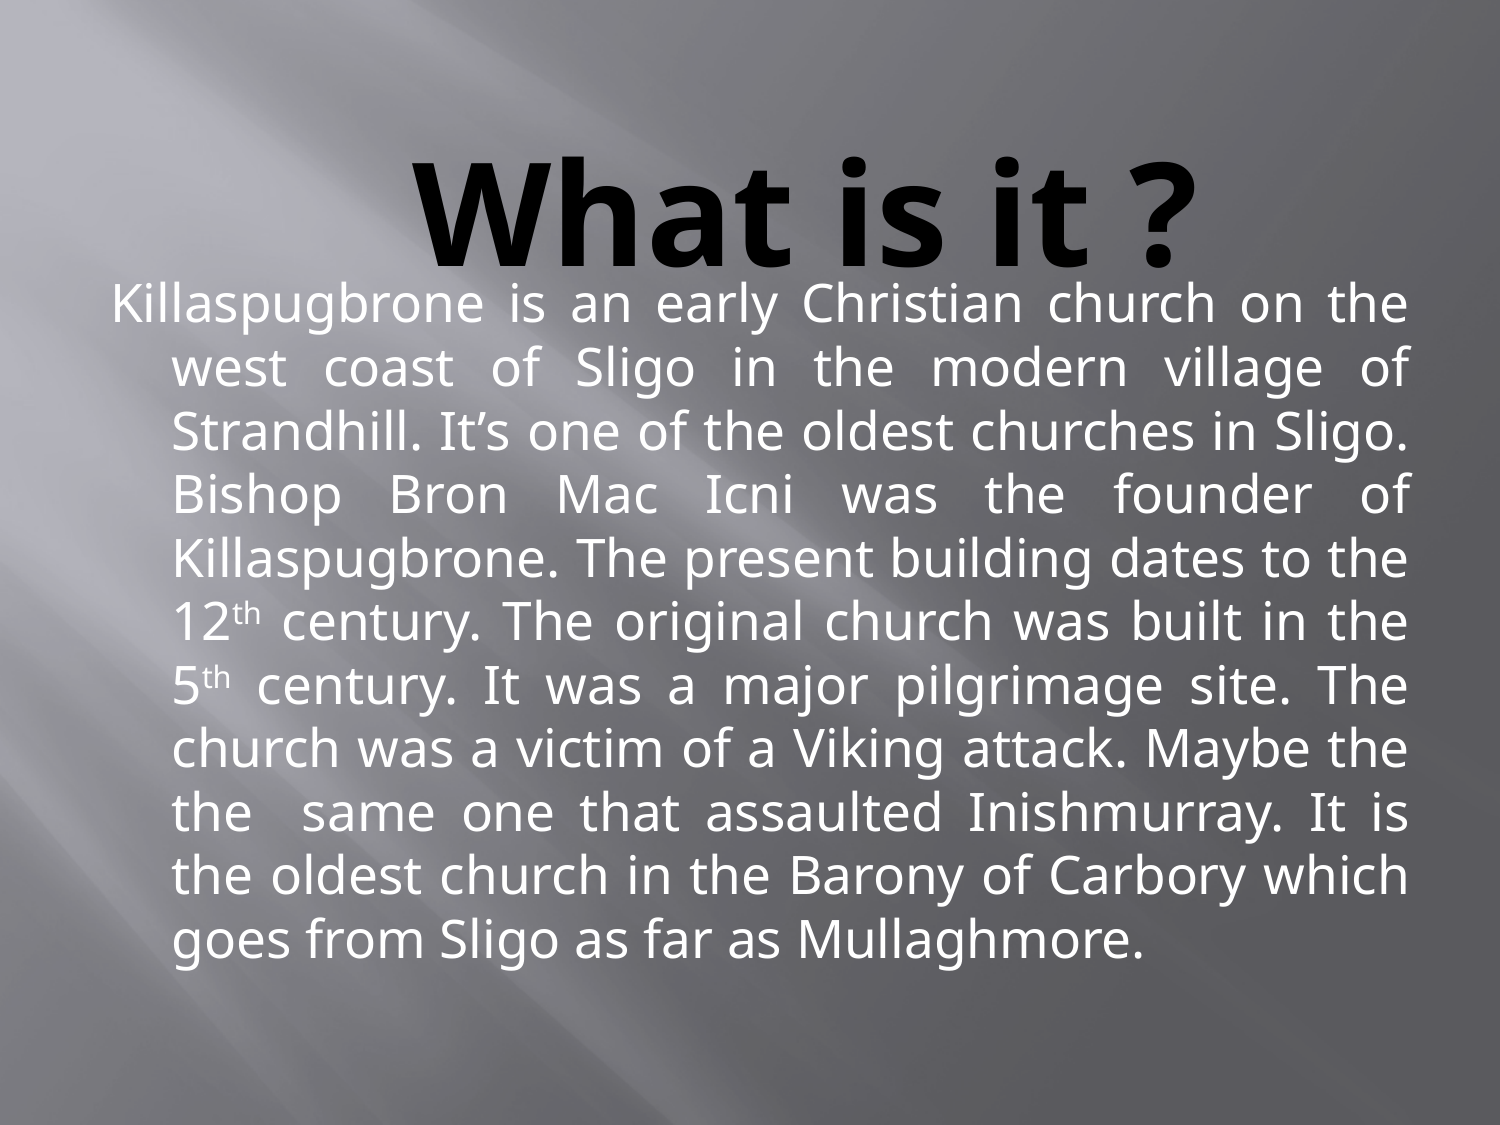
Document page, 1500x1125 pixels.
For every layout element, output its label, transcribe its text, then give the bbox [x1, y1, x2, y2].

list Killaspugbrone is an early Christian church on the west coast of Sligo in the modern village of Strandhill. It’s one of the oldest churches in Sligo. Bishop Bron Mac Icni was the founder of Killaspugbrone. The present building dates to the 12th century. The original church was built in the 5th century. It was a major pilgrimage site. The church was a victim of a Viking attack. Maybe the the same one that assaulted Inishmurray. It is the oldest church in the Barony of Carbory which goes from Sligo as far as Mullaghmore. [75, 262, 1425, 1035]
title What is it ? [58, 115, 1409, 303]
